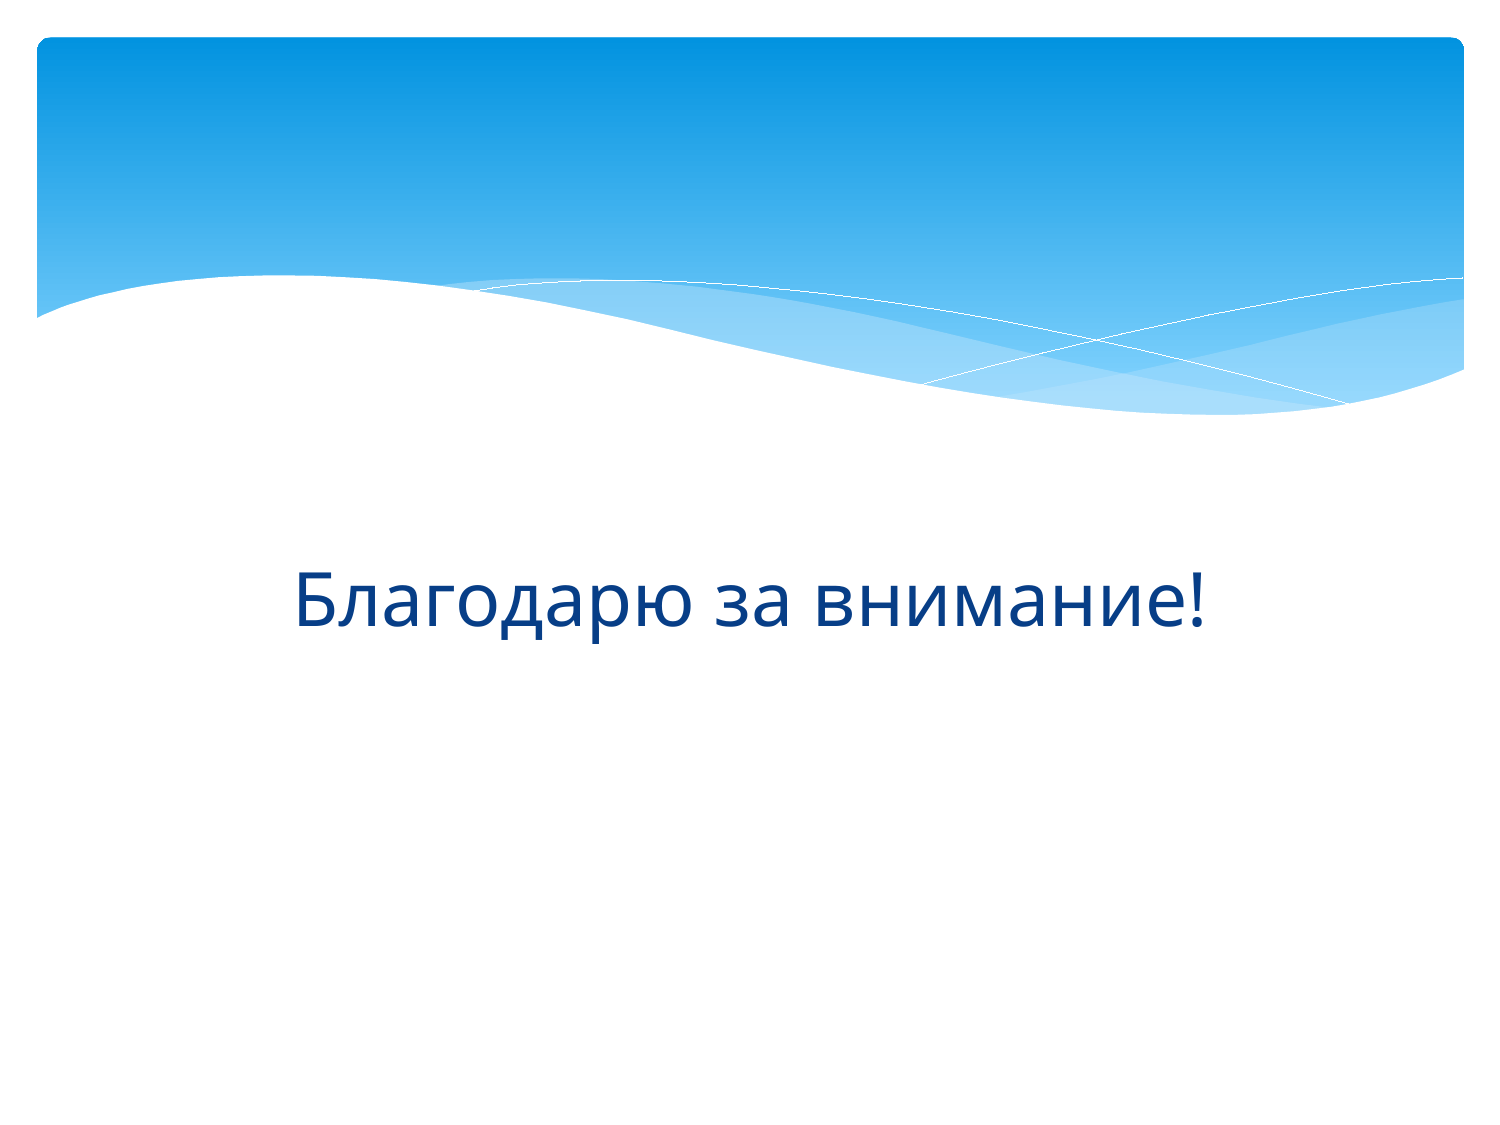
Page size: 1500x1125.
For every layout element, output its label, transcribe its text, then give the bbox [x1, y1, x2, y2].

list Благодарю за внимание! [143, 438, 1359, 1005]
